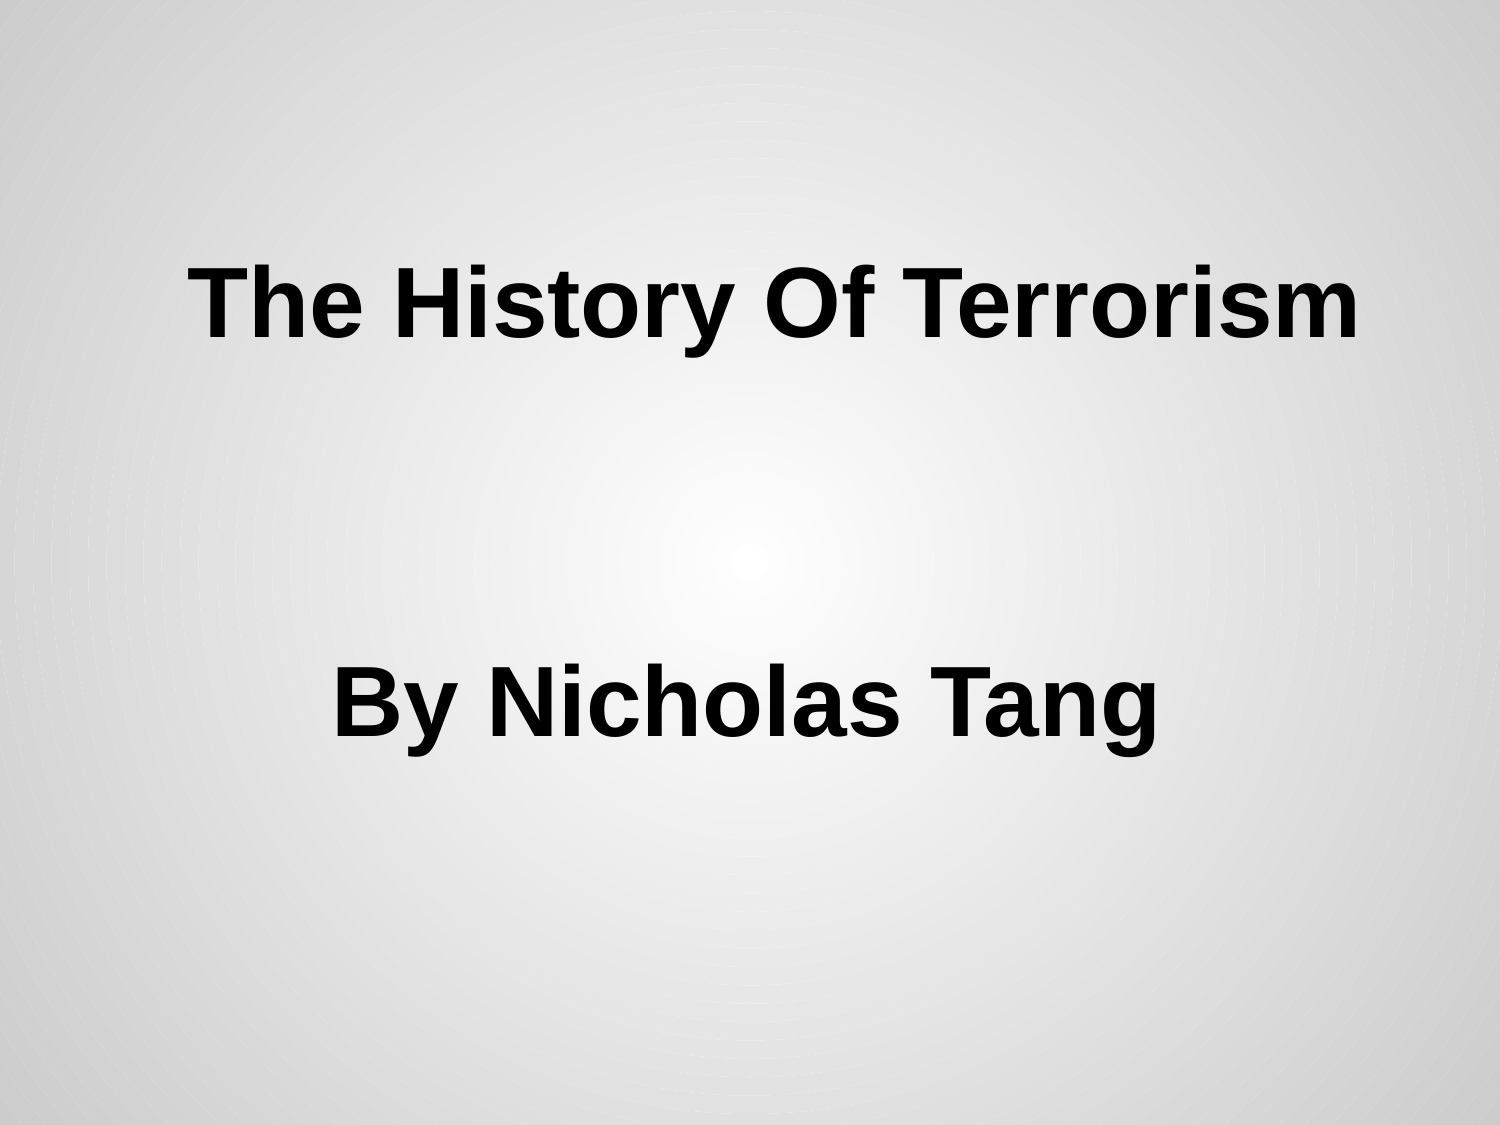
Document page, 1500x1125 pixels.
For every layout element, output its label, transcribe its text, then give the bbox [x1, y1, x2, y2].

subtitle By Nicholas Tang [112, 621, 1388, 793]
title The History Of Terrorism [112, 118, 1388, 373]
